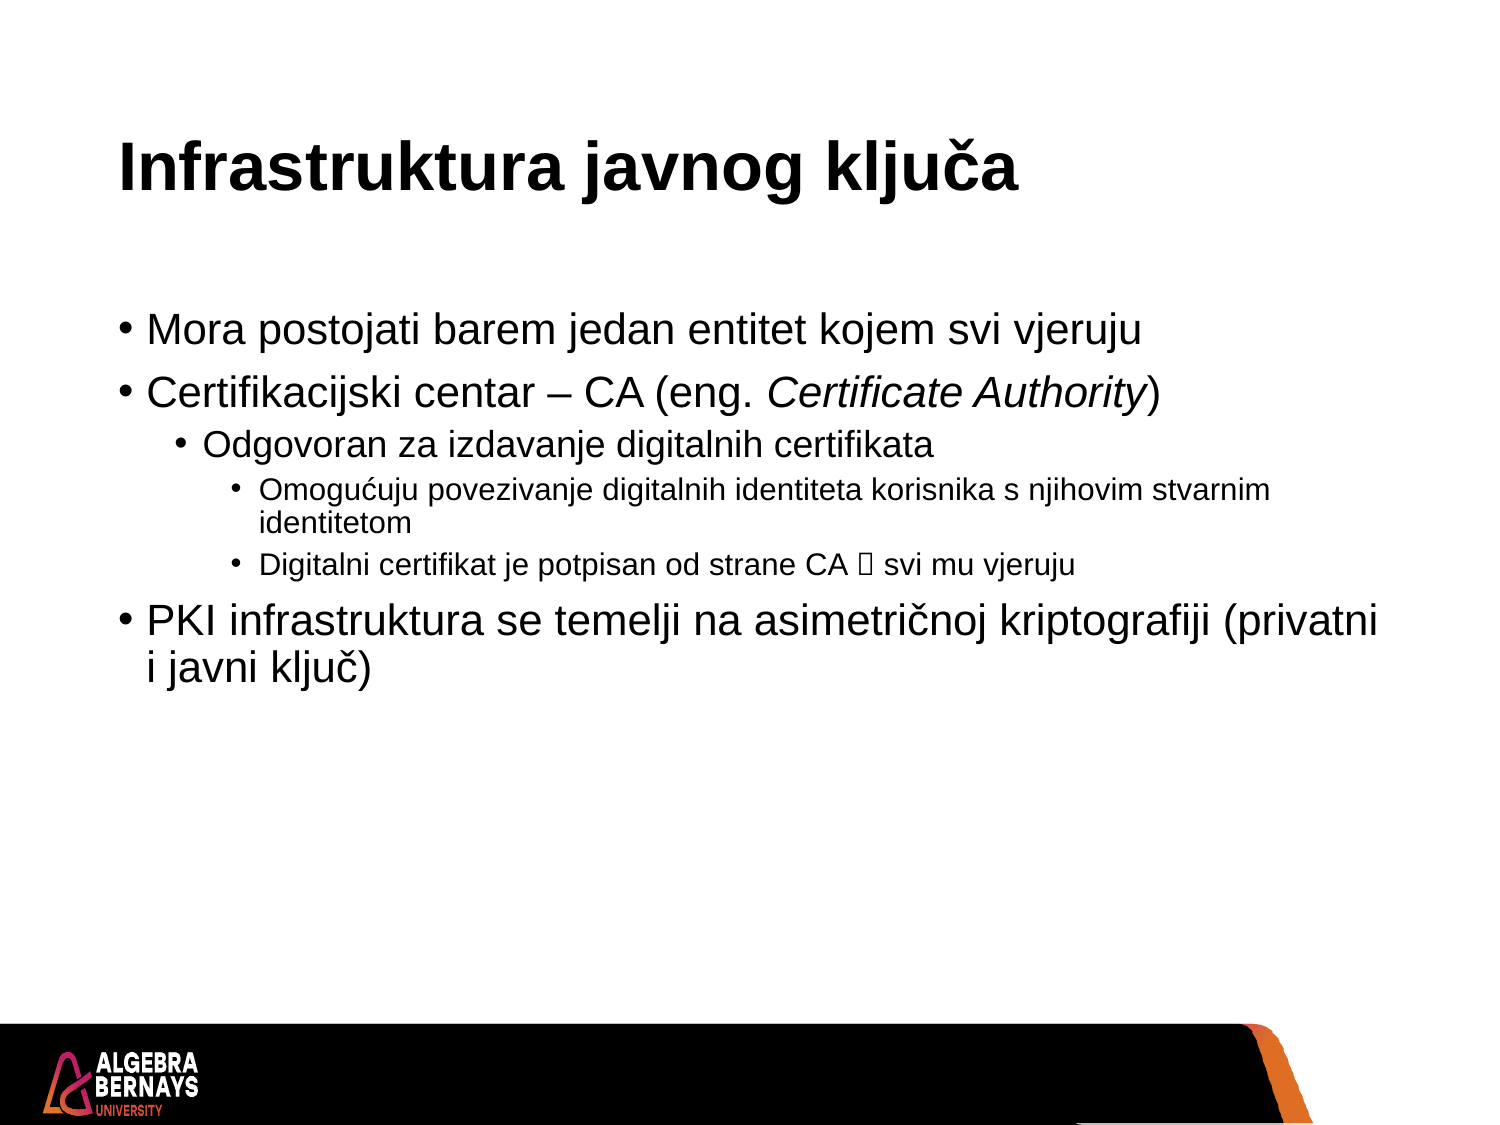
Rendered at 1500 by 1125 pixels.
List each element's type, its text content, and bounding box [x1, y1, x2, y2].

title Infrastruktura javnog ključa [103, 59, 1397, 278]
picture [0, 1023, 1468, 1125]
list Mora postojati barem jedan entitet kojem svi vjeruju Certifikacijski centar – CA (eng. Certificate Authority) Odgovoran za izdavanje digitalnih certifikata Omogućuju povezivanje digitalnih identiteta korisnika s njihovim stvarnim identitetom Digitalni certifikat je potpisan od strane CA  svi mu vjeruju PKI infrastruktura se temelji na asimetričnoj kriptografiji (privatni i javni ključ) [103, 299, 1397, 1014]
